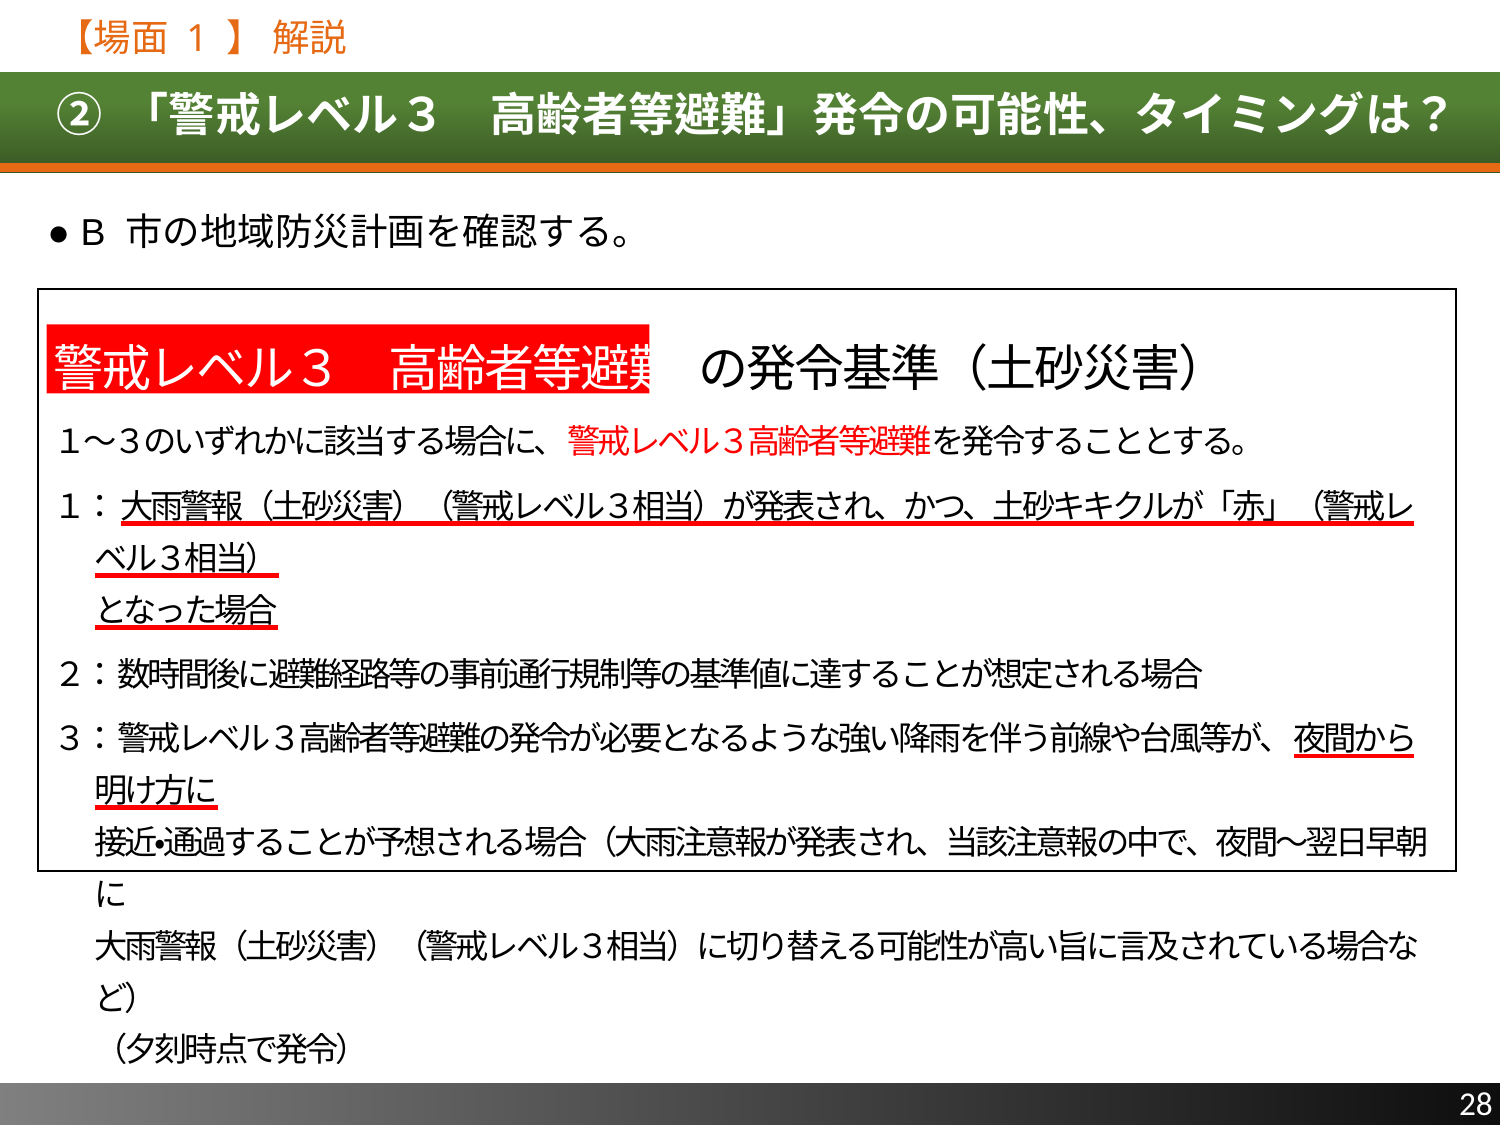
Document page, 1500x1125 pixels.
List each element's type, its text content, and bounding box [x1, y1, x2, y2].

text_box ● B 市の地域防災計画を確認する。 [32, 200, 665, 260]
slide_number 28 [1170, 1072, 1500, 1125]
text_box 警戒レベル３ 高齢者等避難 の発令基準（土砂災害） １～３のいずれかに該当する場合に、警戒レベル３高齢者等避難を発令することとする。 １： 大雨警報（土砂災害）（警戒レベル３相当）が発表され、かつ、土砂キキクルが「赤」（警戒レベル３相当） となった場合 ２： 数時間後に避難経路等の事前通行規制等の基準値に達することが想定される場合 ３： 警戒レベル３高齢者等避難の発令が必要となるような強い降雨を伴う前線や台風等が、夜間から明け方に 接近・通過することが予想される場合（大雨注意報が発表され、当該注意報の中で、夜間～翌日早朝に 大雨警報（土砂災害）（警戒レベル３相当）に切り替える可能性が高い旨に言及されている場合など） （夕刻時点で発令） [37, 288, 1457, 872]
text_box 【場面 1 】 解説 [41, 11, 1336, 57]
title ② 「警戒レベル３ 高齢者等避難」発令の可能性、タイミングは？ [41, 59, 1500, 173]
